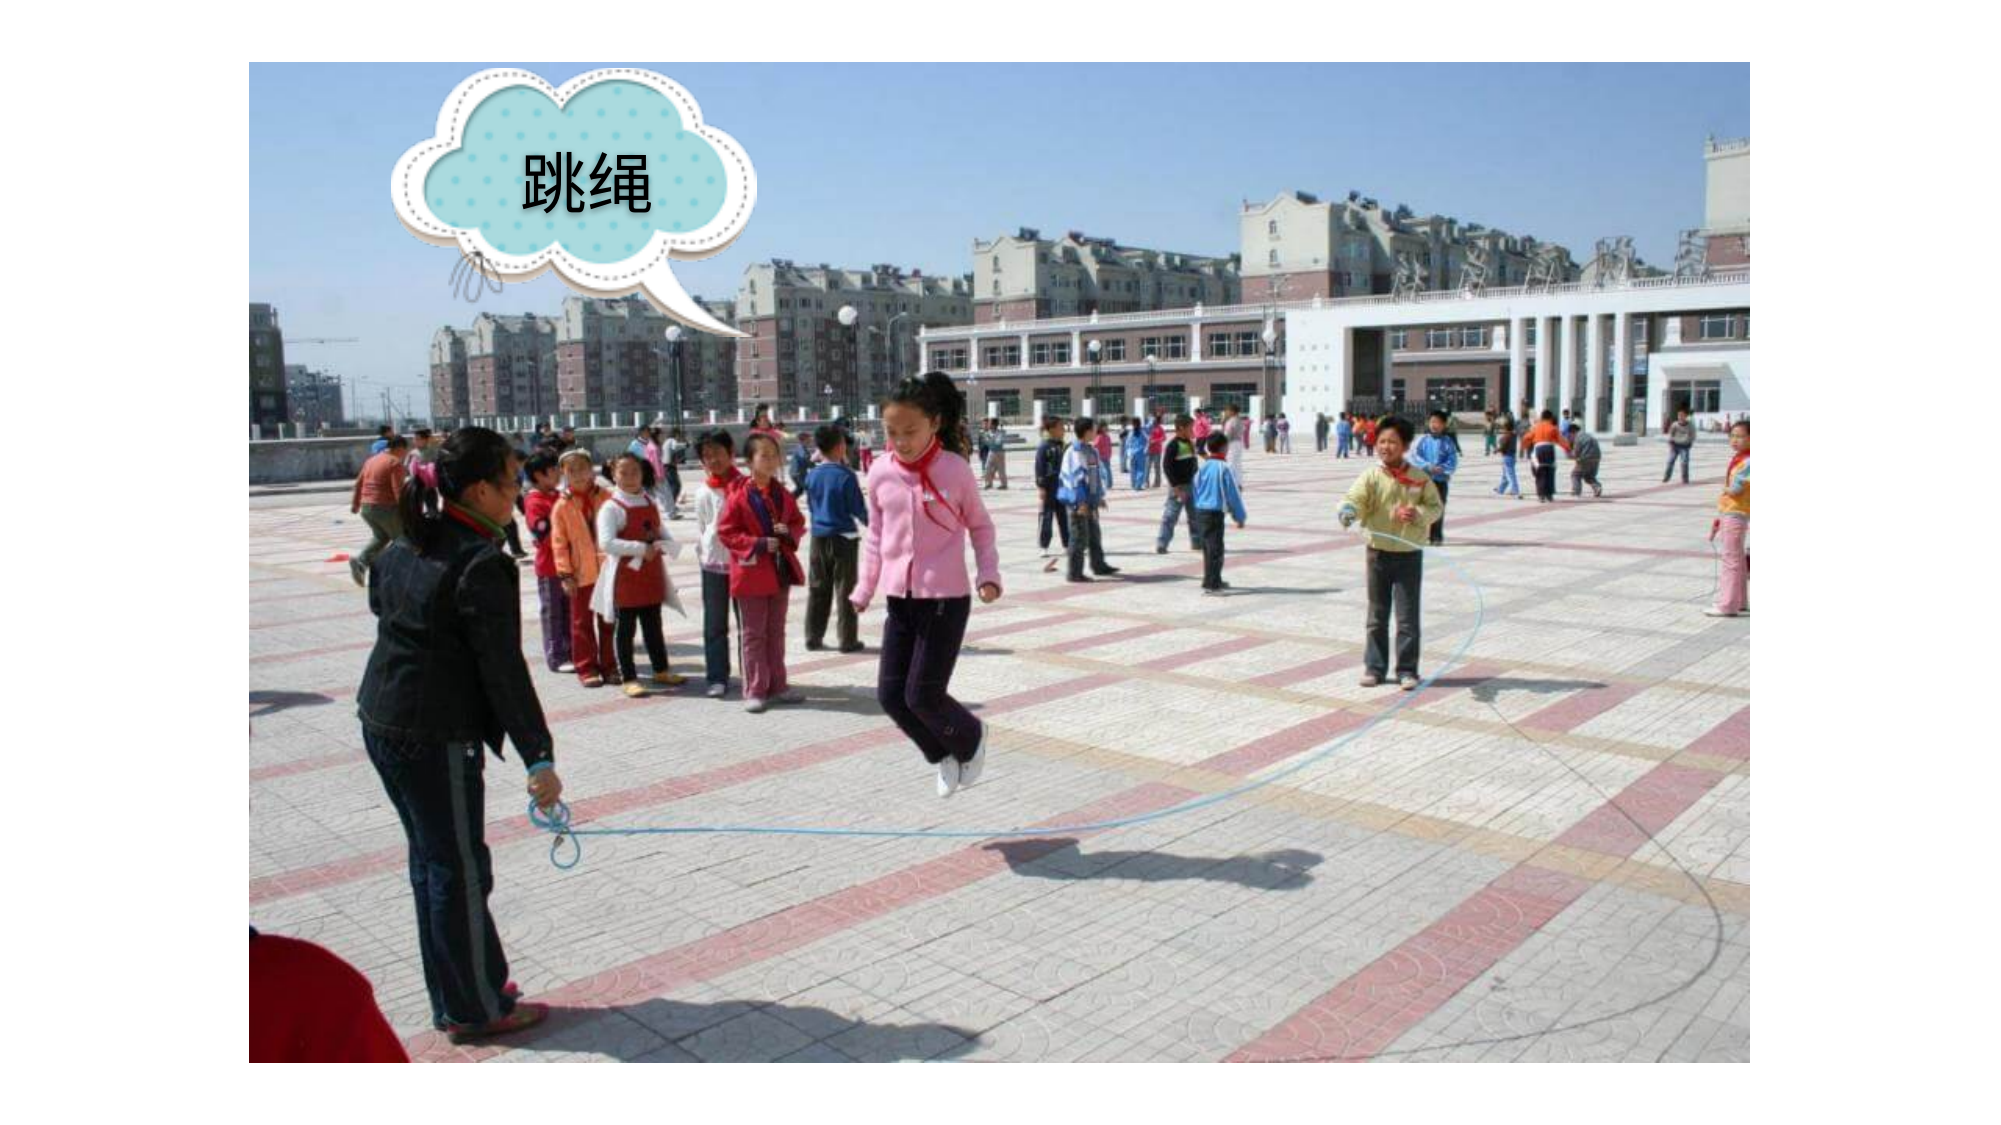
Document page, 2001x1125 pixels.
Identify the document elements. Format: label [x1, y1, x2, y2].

picture [249, 62, 1751, 1063]
